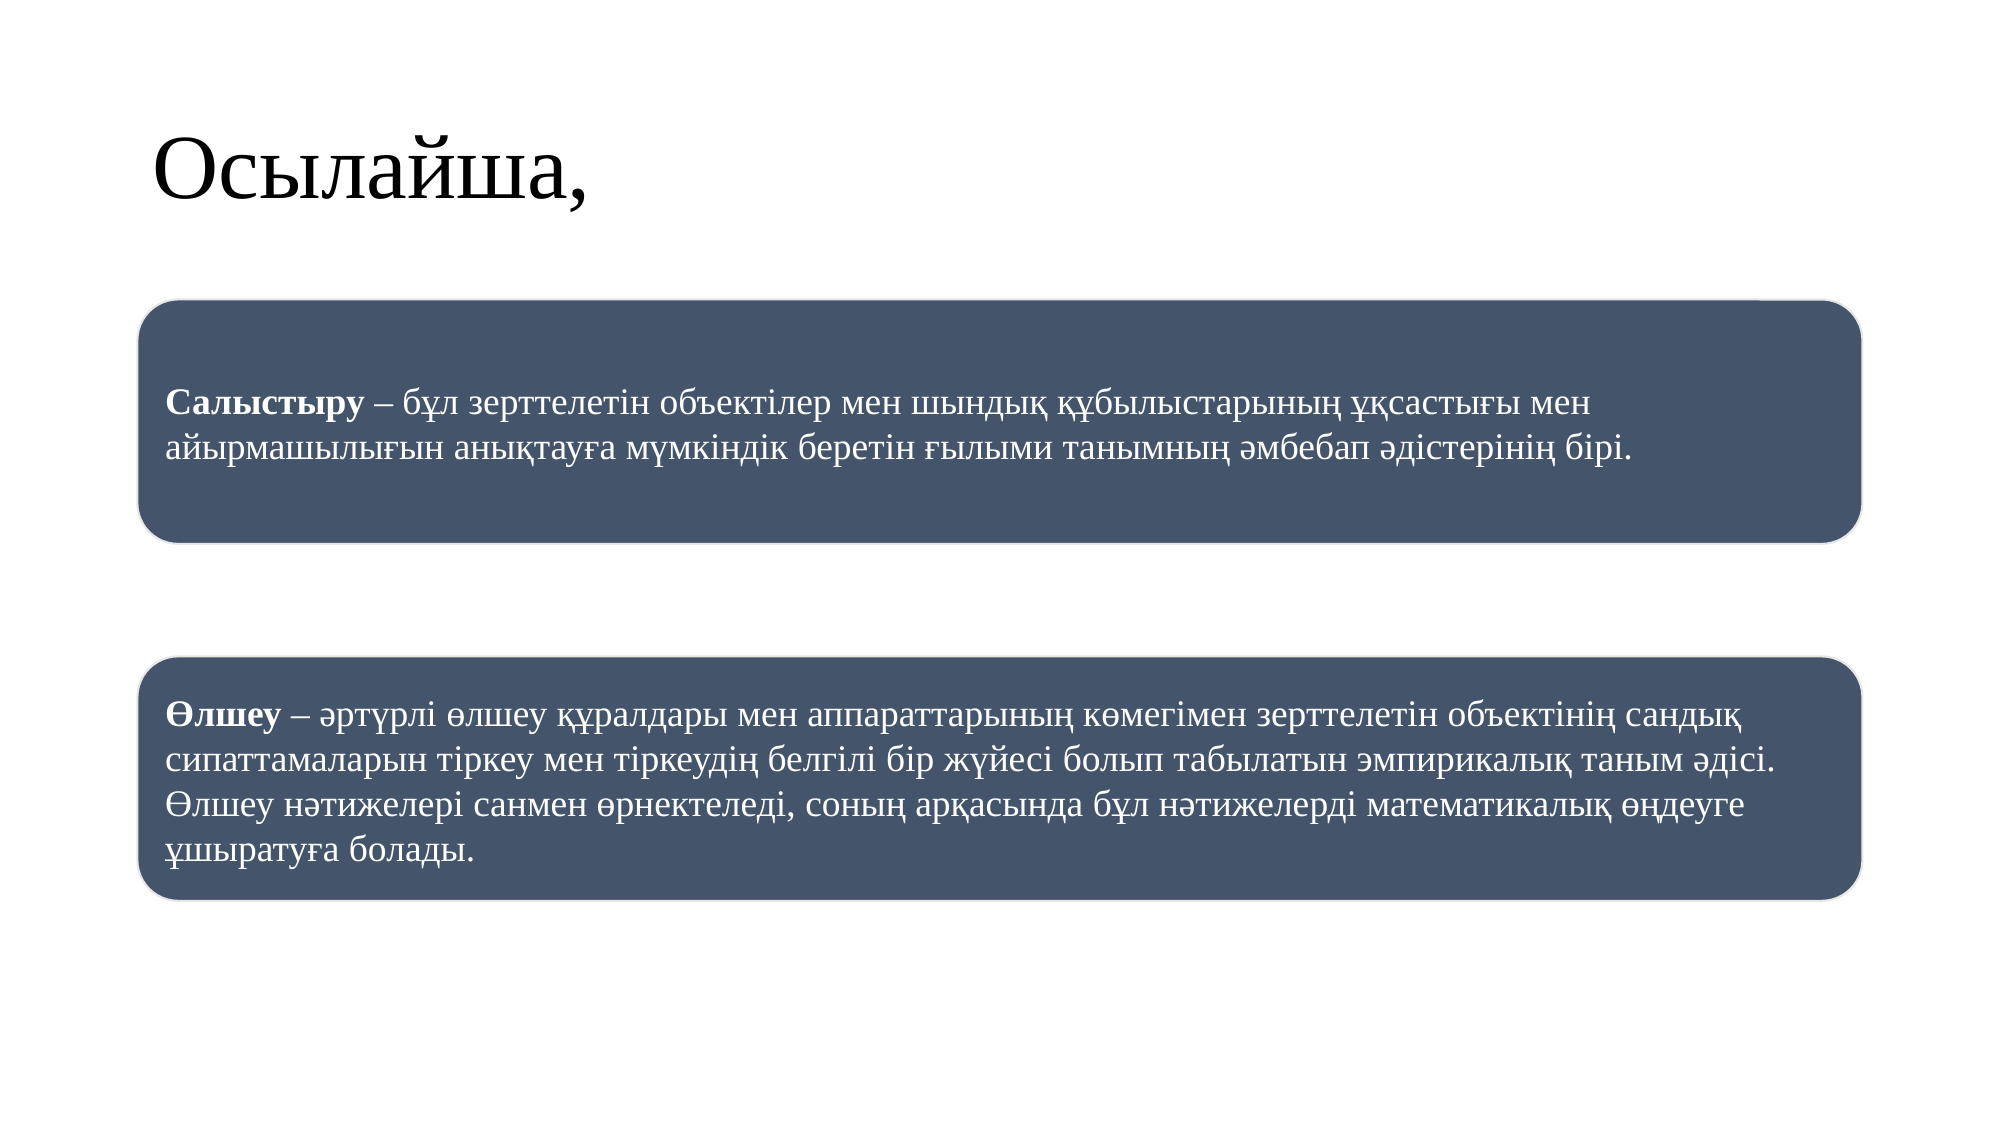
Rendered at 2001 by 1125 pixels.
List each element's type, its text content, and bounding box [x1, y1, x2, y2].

title Осылайша, [137, 59, 1863, 278]
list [137, 299, 1863, 1014]
